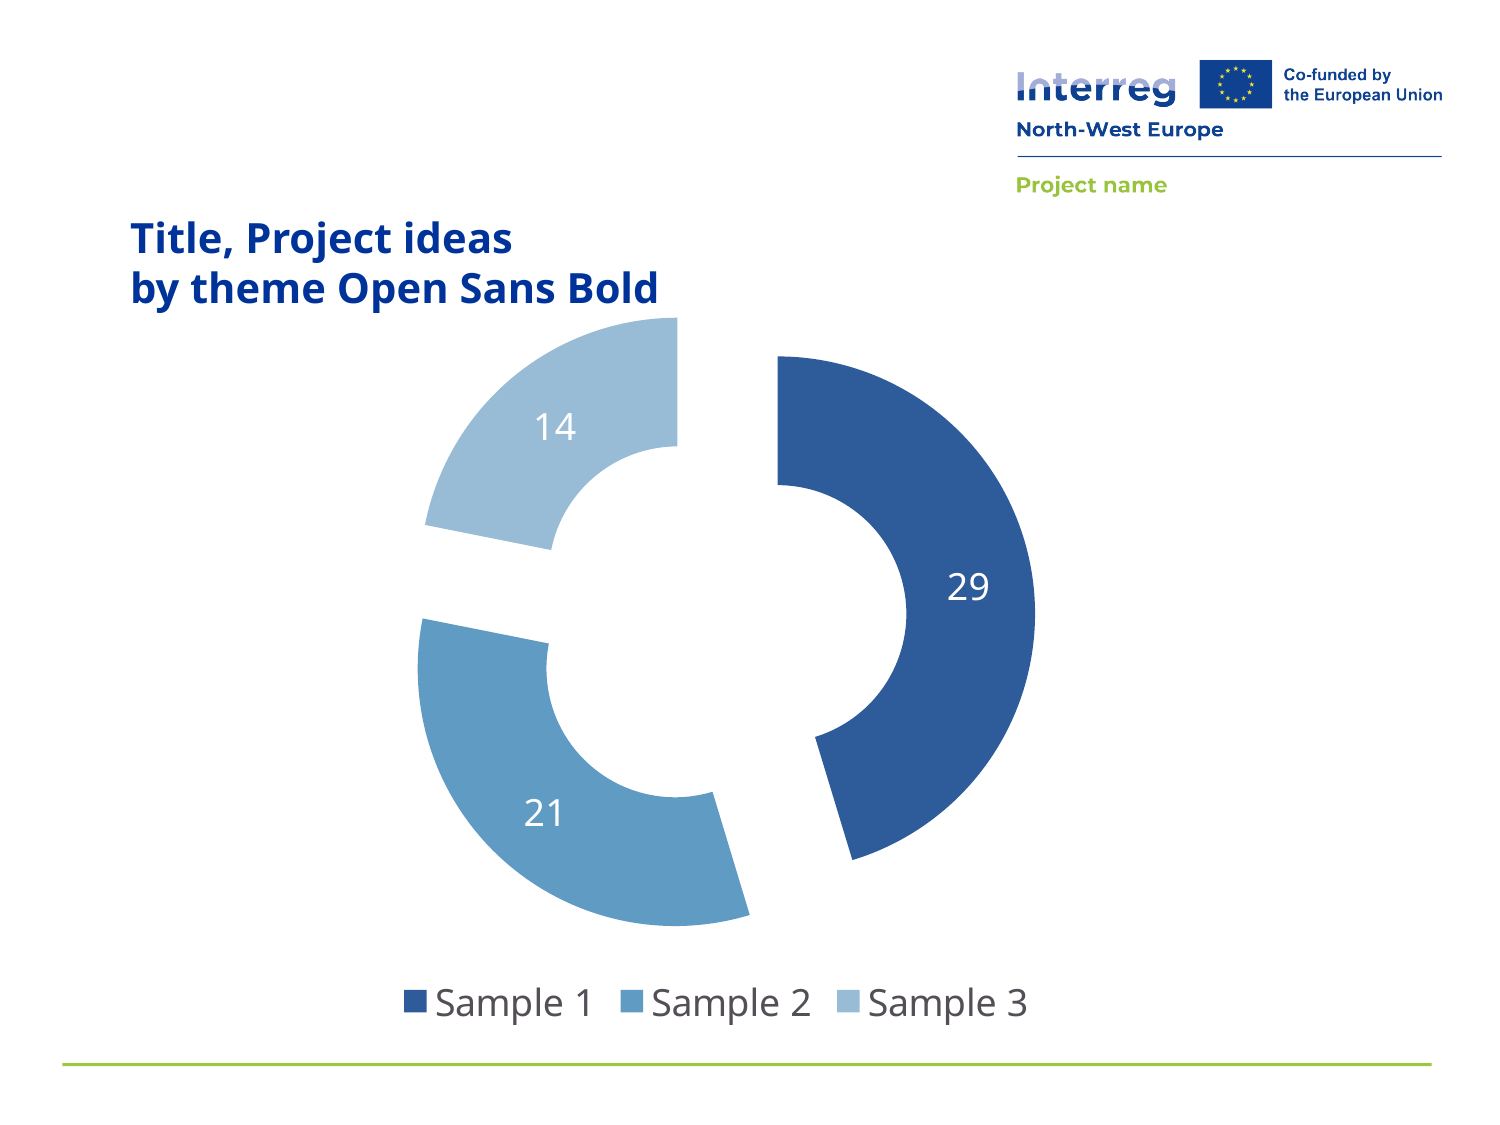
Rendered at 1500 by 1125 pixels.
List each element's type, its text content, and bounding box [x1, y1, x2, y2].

picture [958, 0, 1500, 252]
text_box Title, Project ideas by theme Open Sans Bold [115, 204, 859, 352]
chart [157, 288, 1276, 1035]
